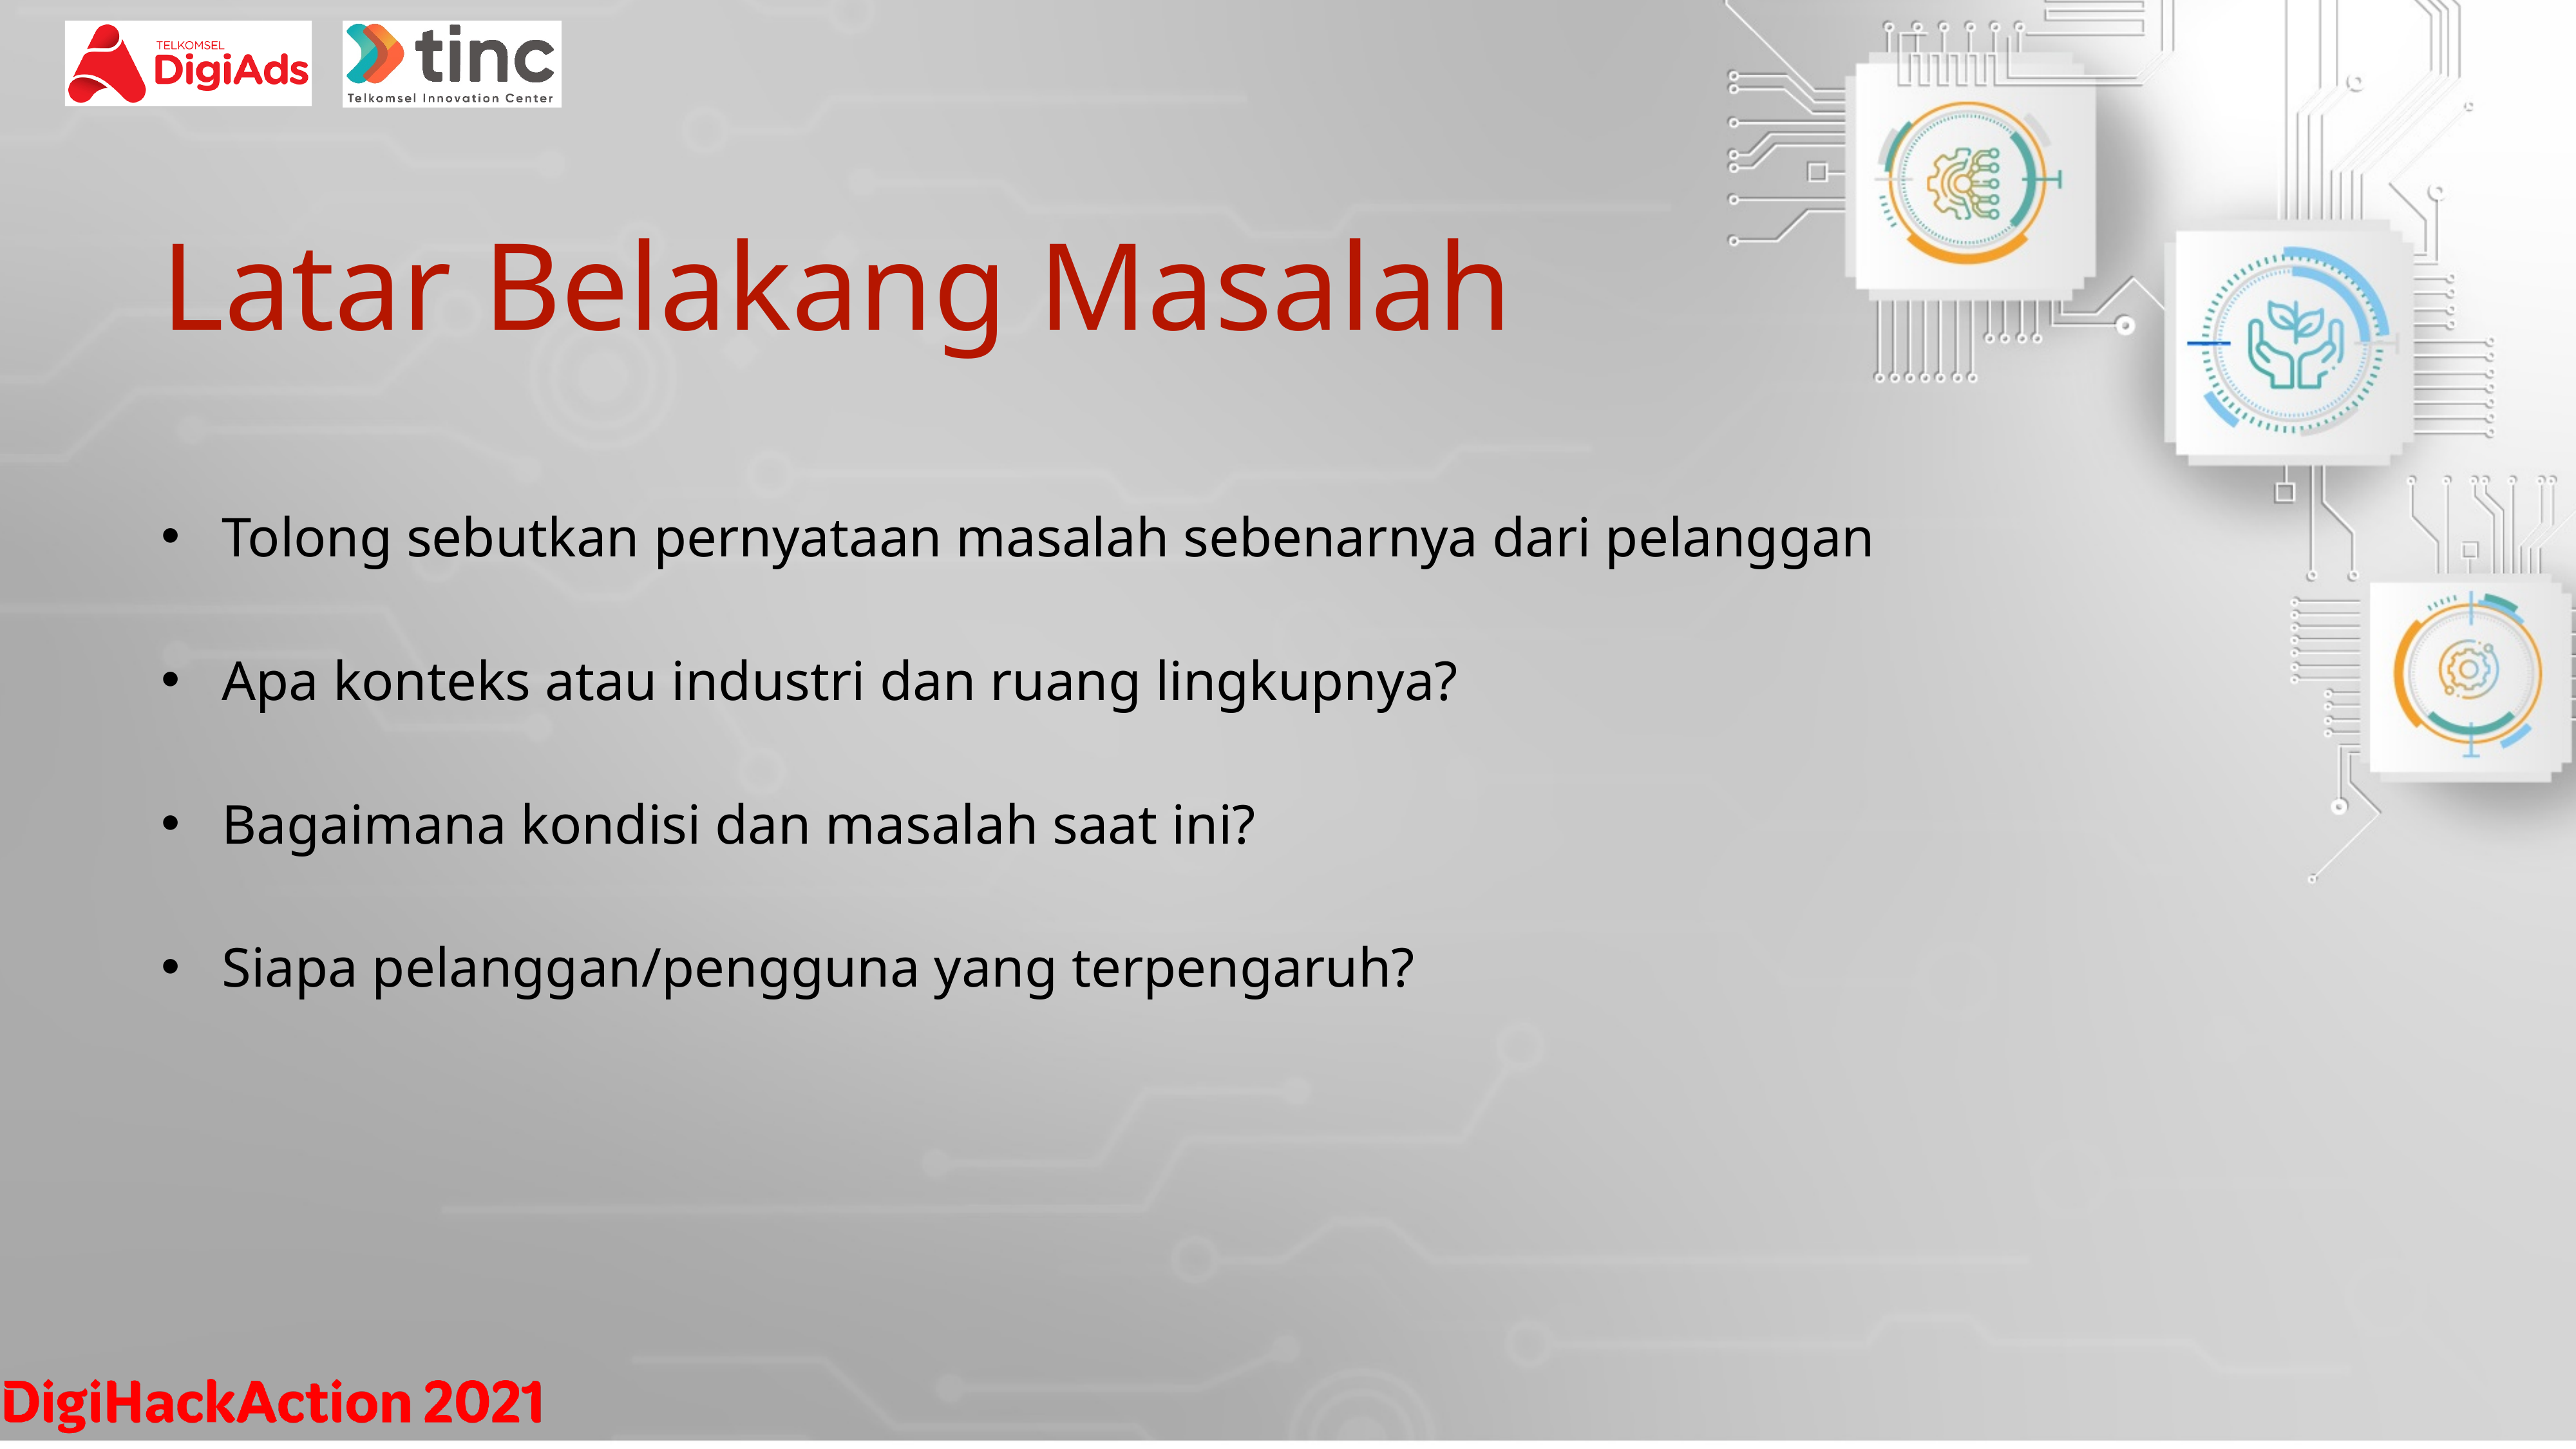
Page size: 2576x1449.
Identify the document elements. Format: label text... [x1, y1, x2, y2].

text_box Tolong sebutkan pernyataan masalah sebenarnya dari pelanggan Apa konteks atau industri dan ruang lingkupnya? Bagaimana kondisi dan masalah saat ini? Siapa pelanggan/pengguna yang terpengaruh? [156, 497, 2277, 1320]
title Latar Belakang Masalah [155, 161, 1747, 404]
picture [0, 0, 2576, 1449]
